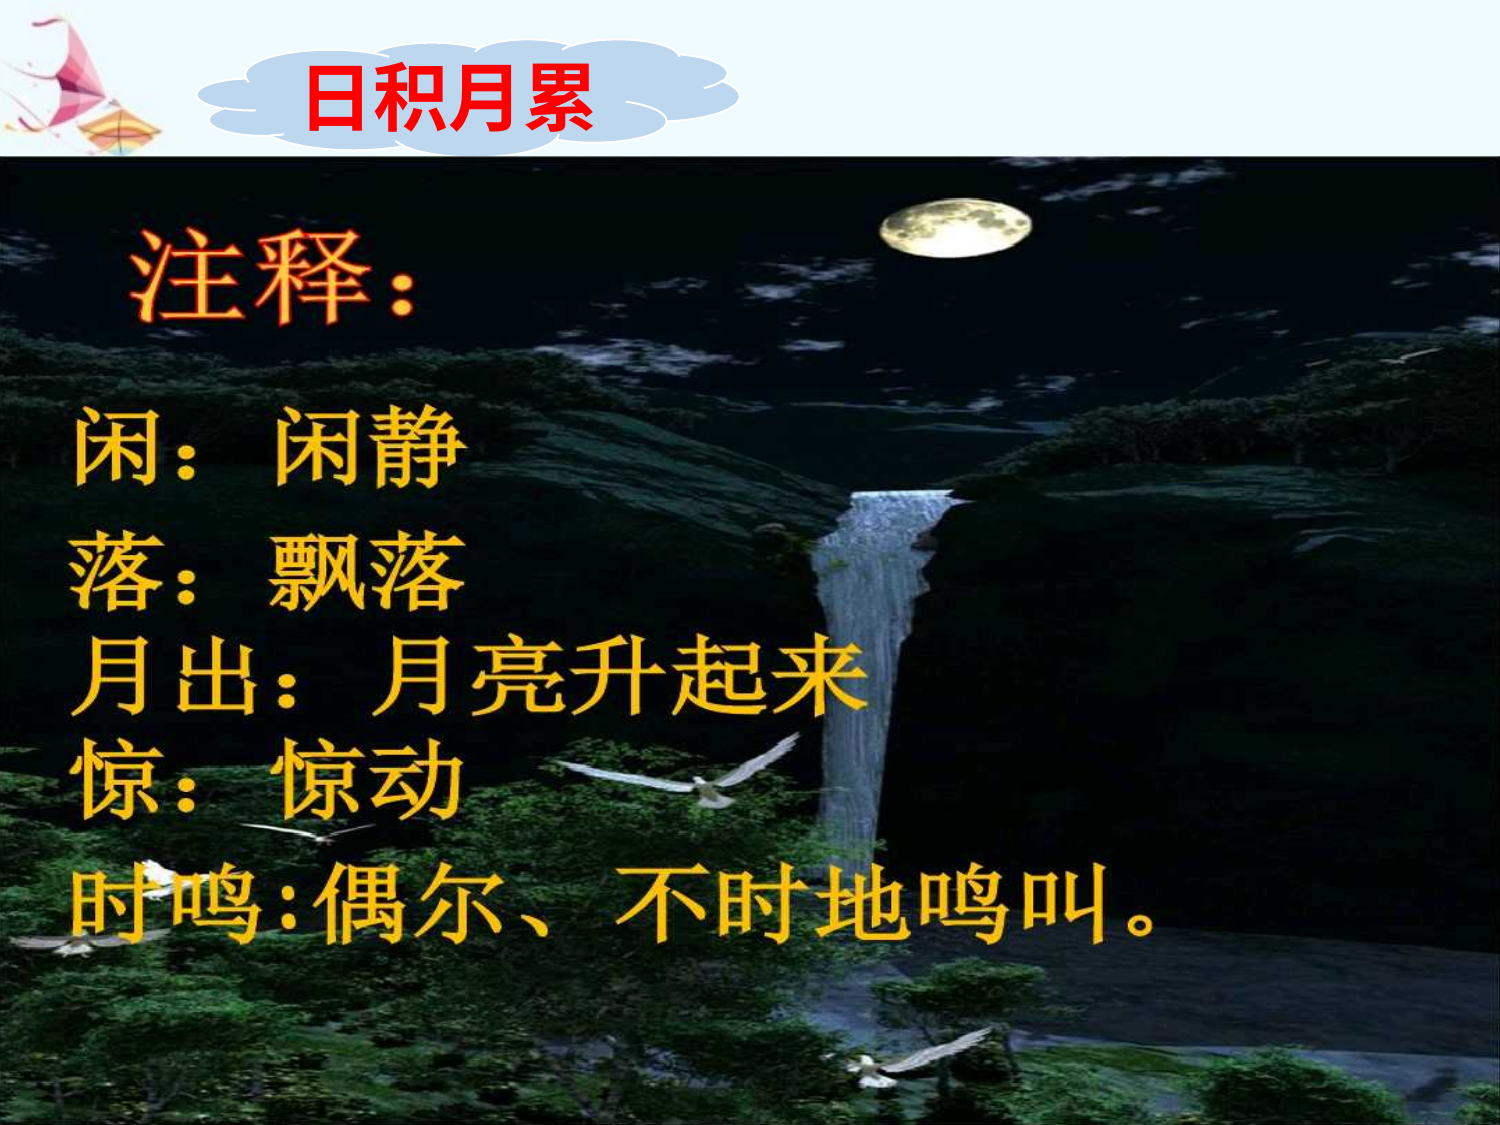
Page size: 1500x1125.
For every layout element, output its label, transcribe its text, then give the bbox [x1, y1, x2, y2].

picture [0, 0, 1500, 1125]
text_box 日积月累 [196, 39, 740, 156]
